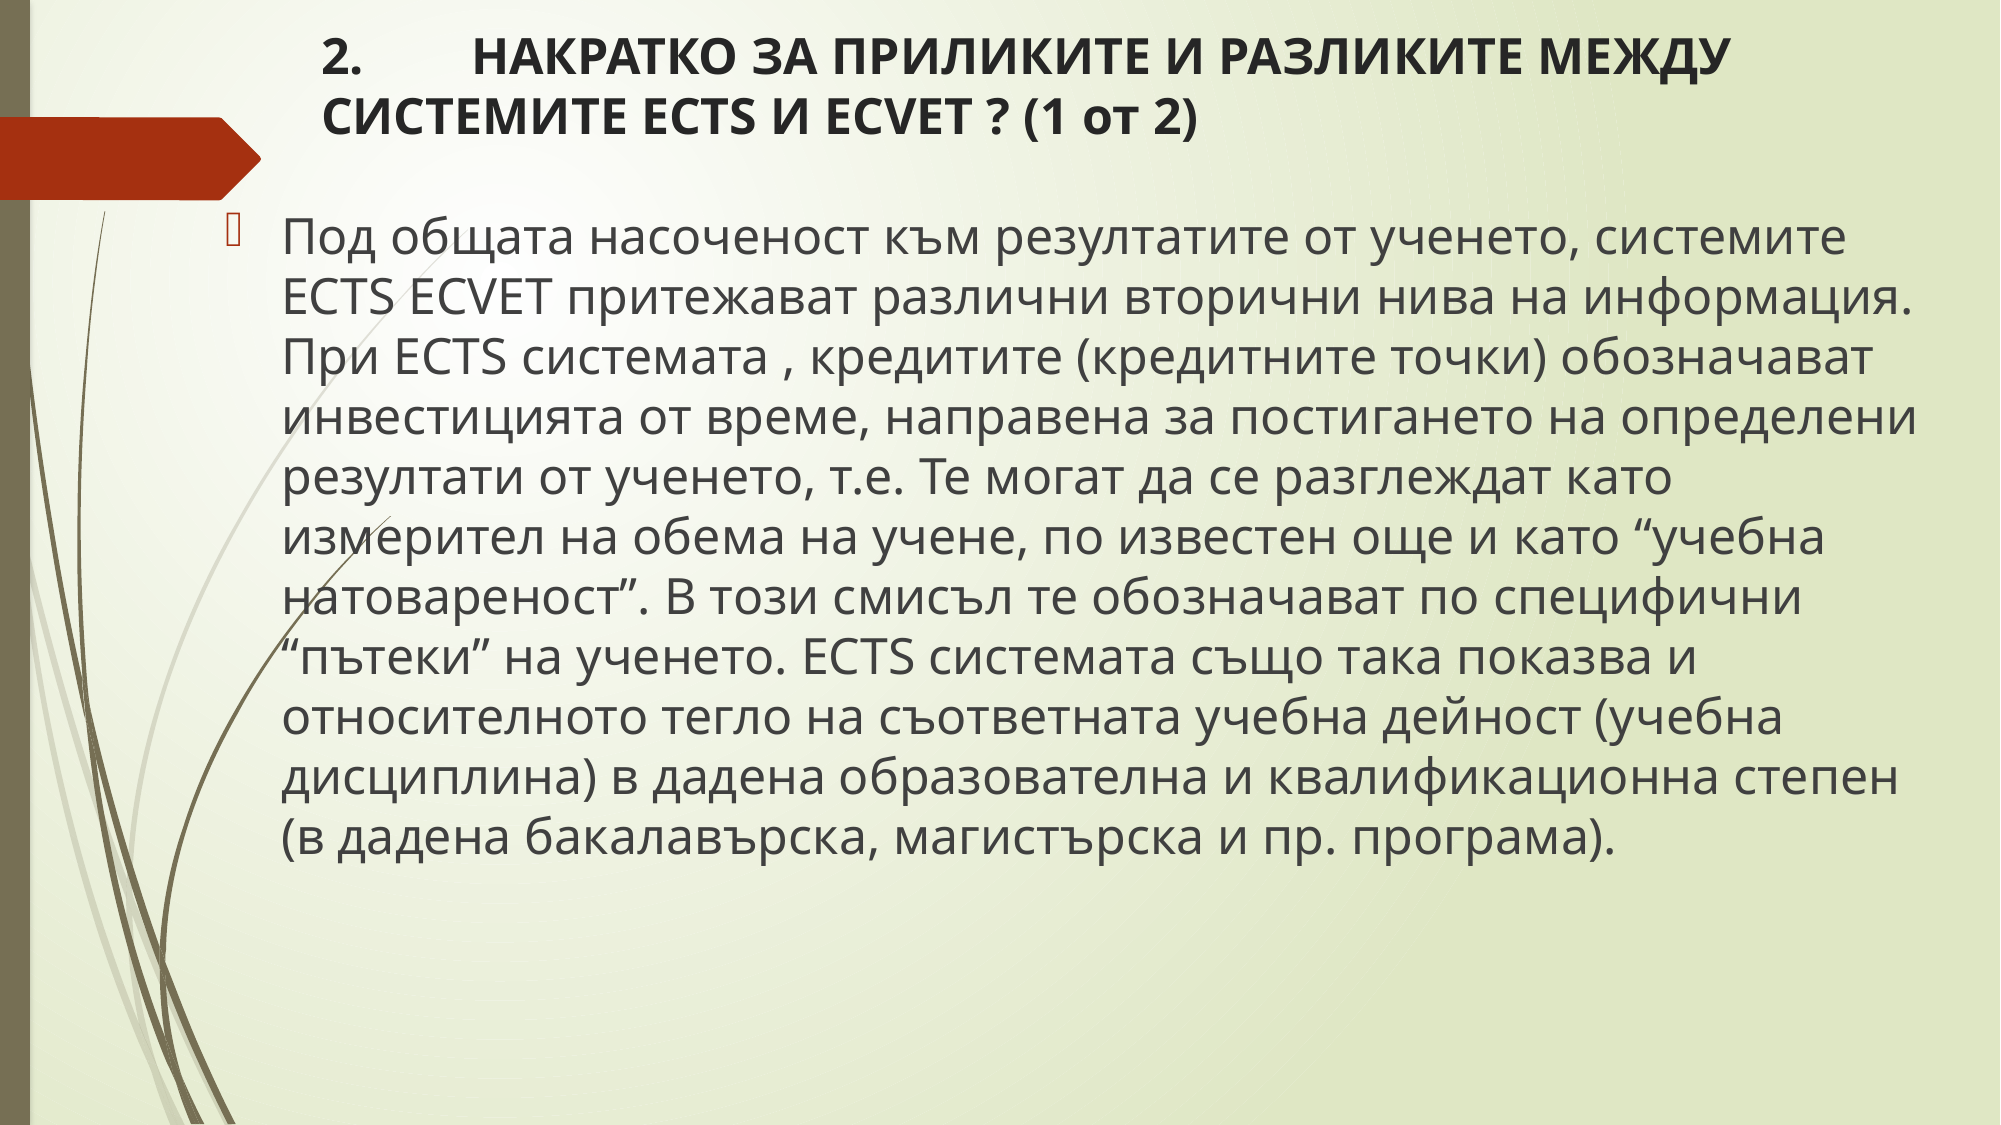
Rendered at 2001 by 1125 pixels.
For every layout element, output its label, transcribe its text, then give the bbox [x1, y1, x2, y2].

title 2. НАКРАТКО ЗА ПРИЛИКИТЕ И РАЗЛИКИТЕ МЕЖДУ СИСТЕМИТЕ ECTS И ECVET ? (1 от 2) [306, 16, 1830, 174]
list Под общата насоченост към резултатите от ученето, системите ECTS ECVET притежават различни вторични нива на информация. При ECTS системата , кредитите (кредитните точки) обозначават инвестицията от време, направена за постигането на определени резултати от ученето, т.е. Те могат да се разглеждат като измерител на обема на учене, по известен още и като “учебна натовареност”. В този смисъл те обозначават по специфични “пътеки” на ученето. ECTS системата също така показва и относителното тегло на съответната учебна дейност (учебна дисциплина) в дадена образователна и квалификационна степен (в дадена бакалавърска, магистърска и пр. програма). [210, 196, 1957, 1044]
